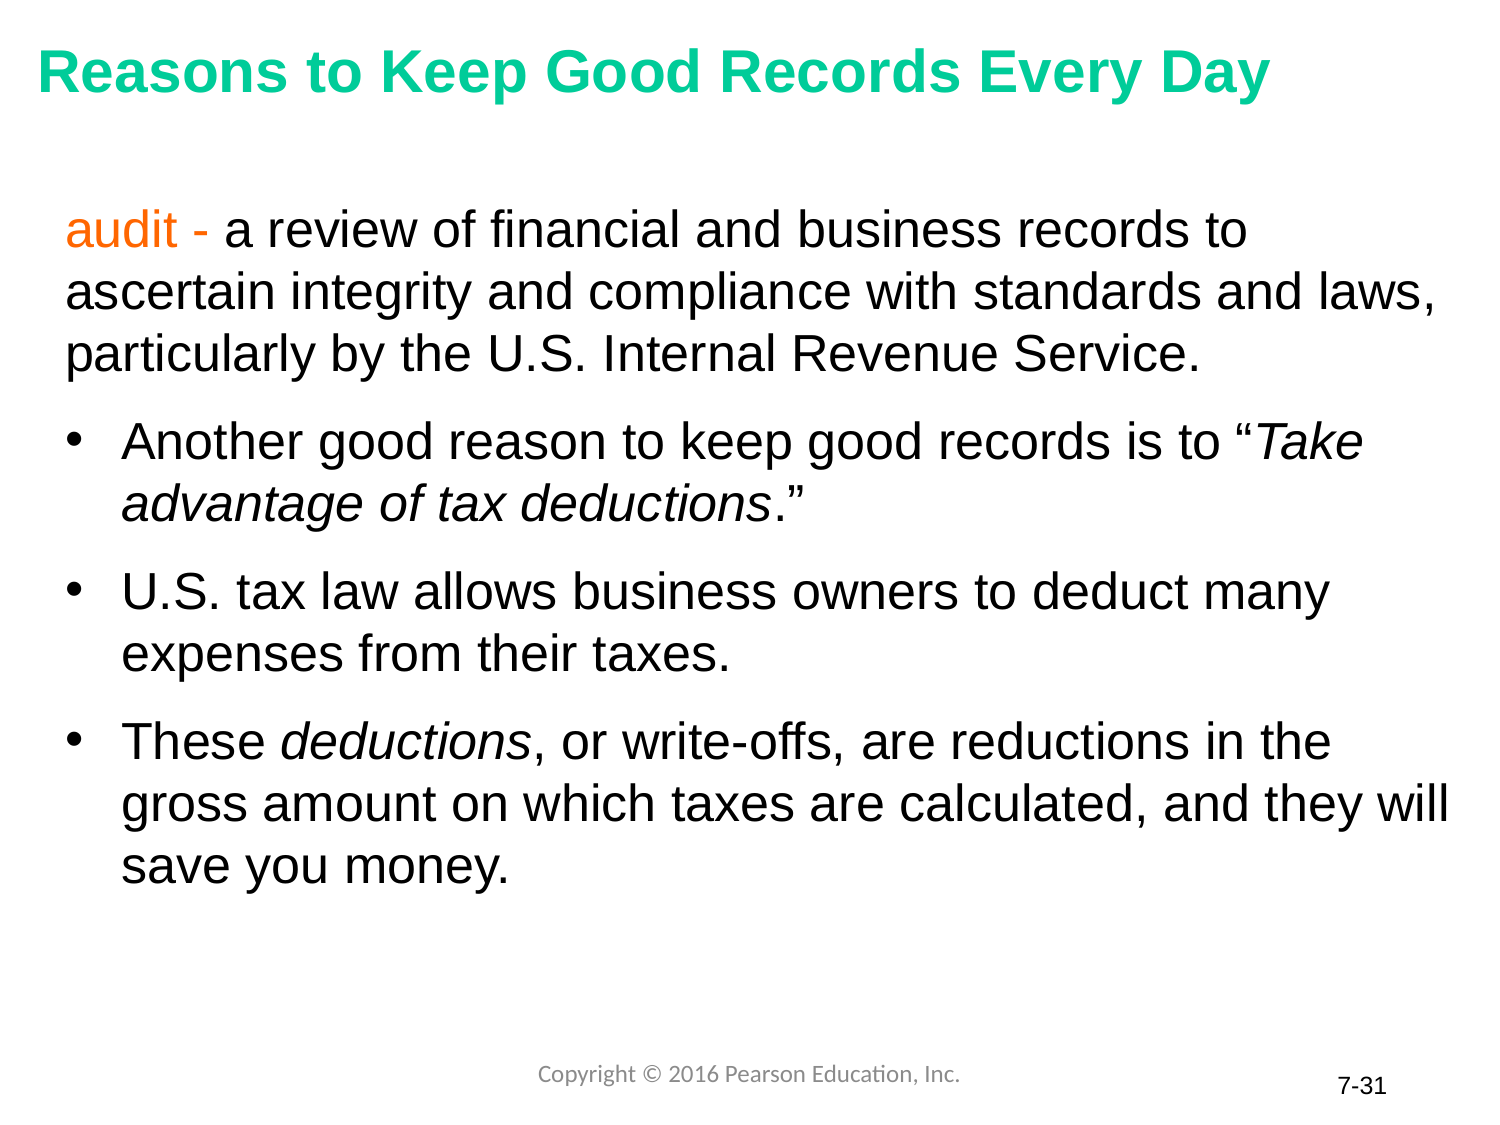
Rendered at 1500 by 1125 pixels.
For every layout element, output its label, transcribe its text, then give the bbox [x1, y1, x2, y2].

list audit - a review of financial and business records to ascertain integrity and compliance with standards and laws, particularly by the U.S. Internal Revenue Service. Another good reason to keep good records is to “Take advantage of tax deductions.” U.S. tax law allows business owners to deduct many expenses from their taxes. These deductions, or write-offs, are reductions in the gross amount on which taxes are calculated, and they will save you money. [50, 187, 1475, 1113]
title Reasons to Keep Good Records Every Day [22, 0, 1500, 163]
